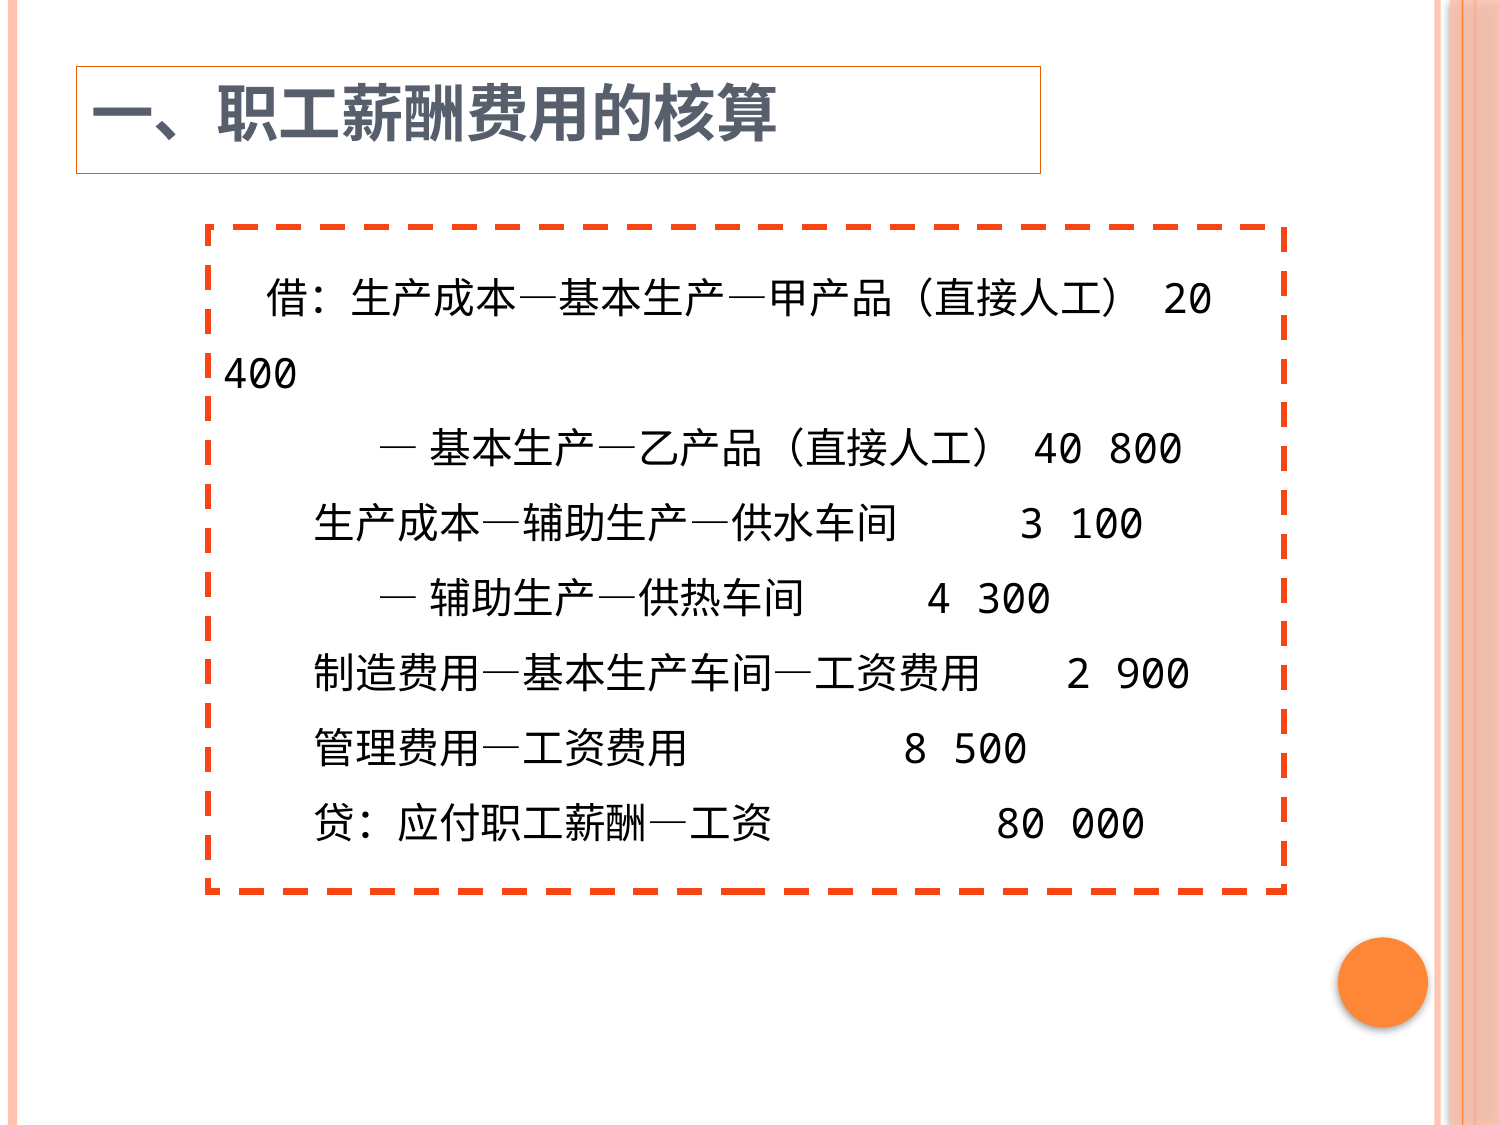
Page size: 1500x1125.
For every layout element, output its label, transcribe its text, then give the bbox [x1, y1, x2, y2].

text_box 一、职工薪酬费用的核算 [76, 66, 1041, 174]
text_box 借：生产成本—基本生产—甲产品（直接人工） 20 400 —基本生产—乙产品（直接人工） 40 800 生产成本—辅助生产—供水车间 3 100 —辅助生产—供热车间 4 300 制造费用—基本生产车间—工资费用 2 900 管理费用—工资费用 8 500 贷：应付职工薪酬—工资 80 000 [208, 226, 1284, 892]
